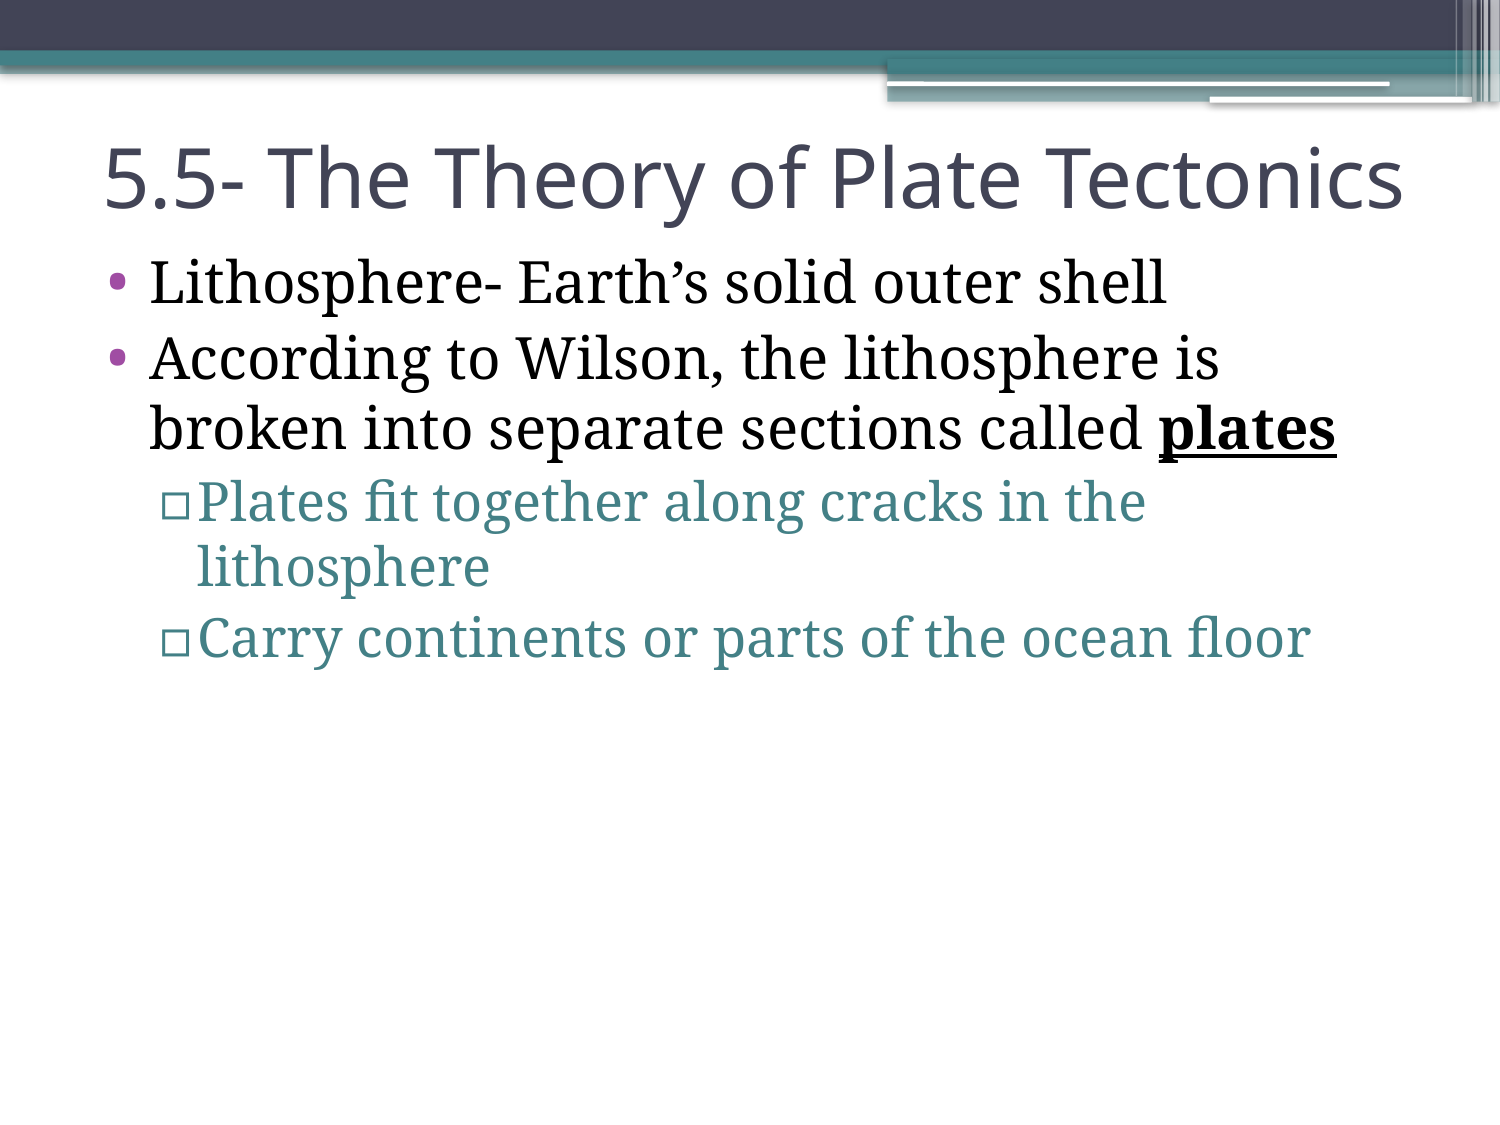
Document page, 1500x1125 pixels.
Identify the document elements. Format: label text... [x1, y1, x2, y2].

list Lithosphere- Earth’s solid outer shell According to Wilson, the lithosphere is broken into separate sections called plates Plates fit together along cracks in the lithosphere Carry continents or parts of the ocean floor [75, 237, 1425, 1079]
title 5.5- The Theory of Plate Tectonics [87, 87, 1438, 263]
